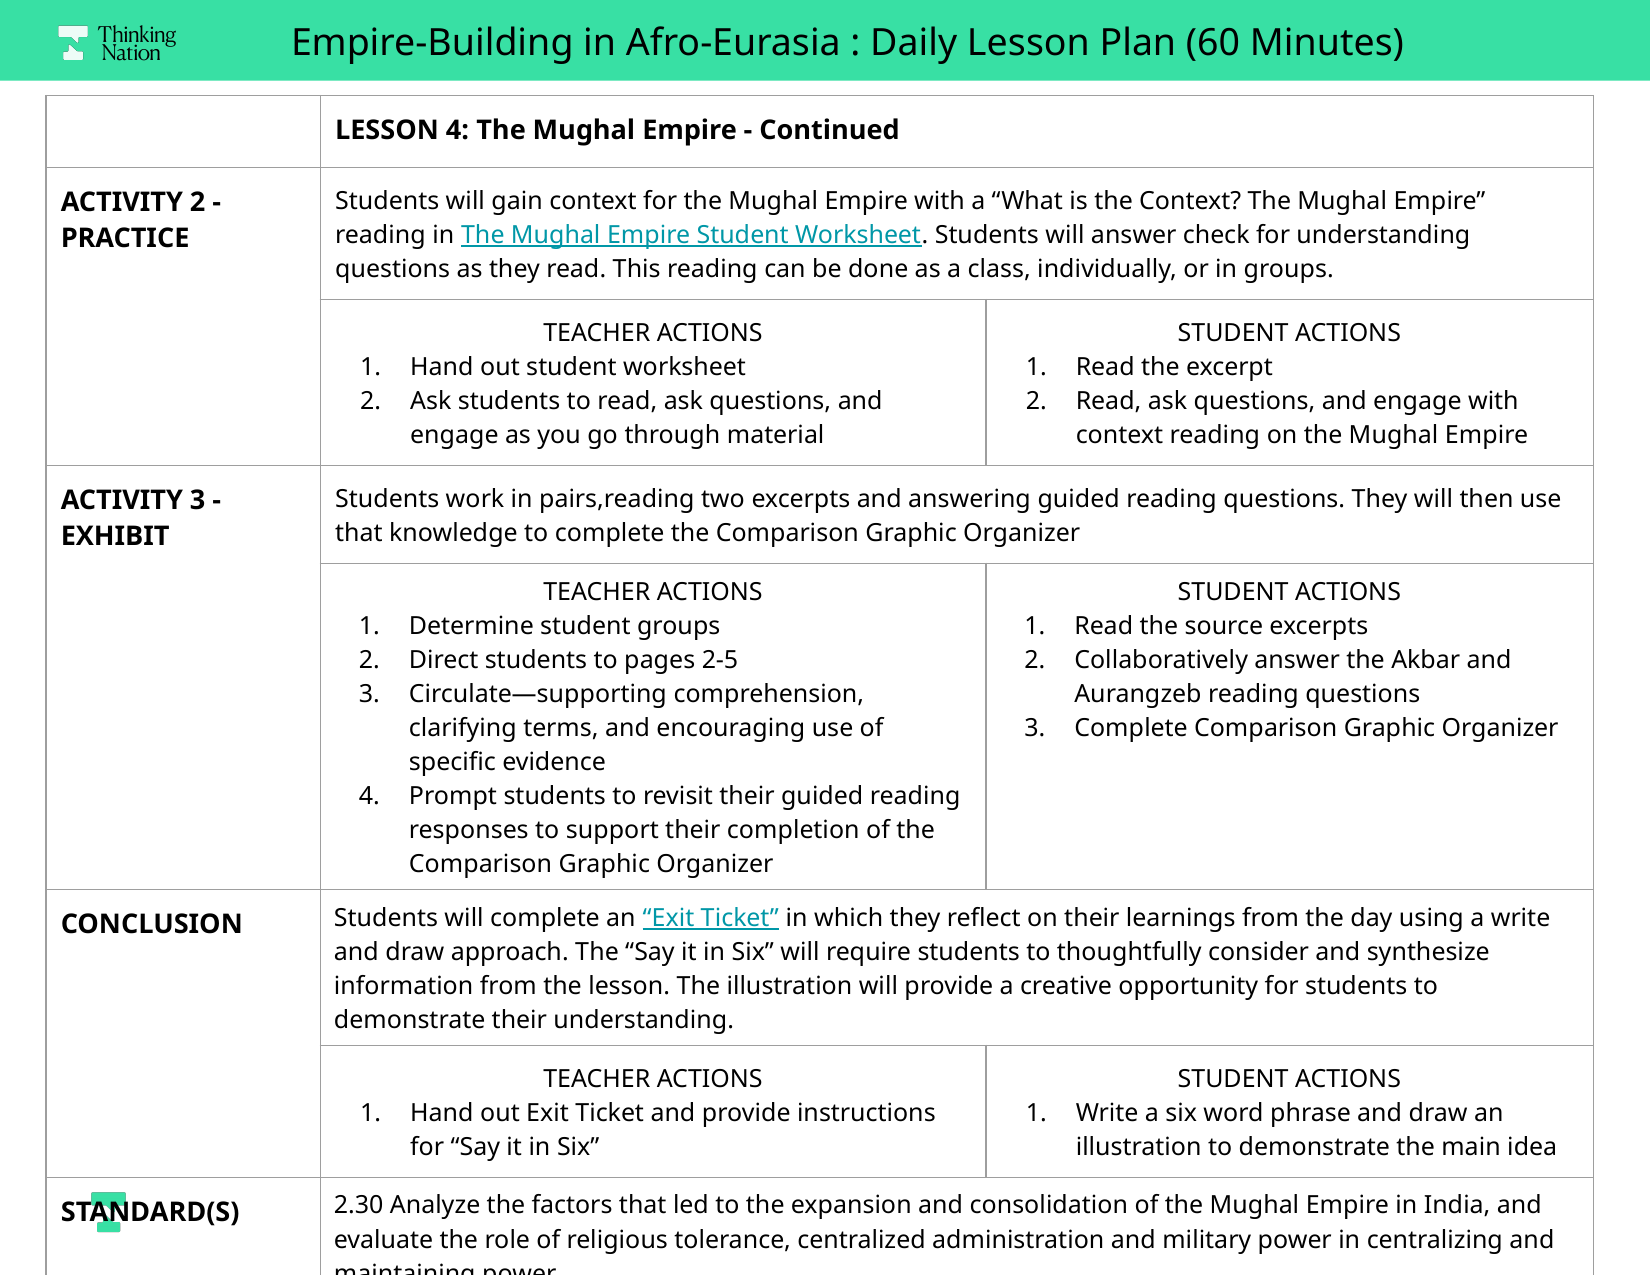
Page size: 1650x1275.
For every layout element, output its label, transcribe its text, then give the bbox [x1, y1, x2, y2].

table_header LESSON 4: The Mughal Empire - Continued [321, 96, 1593, 167]
table_cell TEACHER ACTIONS Hand out Exit Ticket and provide instructions for “Say it in Six” [321, 1046, 985, 1177]
table_header [47, 96, 320, 167]
table_cell ACTIVITY 2 - PRACTICE [47, 168, 320, 465]
table_cell TEACHER ACTIONS Hand out student worksheet Ask students to read, ask questions, and engage as you go through material [321, 300, 985, 465]
table_cell Students will gain context for the Mughal Empire with a “What is the Context? The Mughal Empire” reading in The Mughal Empire Student Worksheet. Students will answer check for understanding questions as they read. This reading can be done as a class, individually, or in groups. [321, 168, 1593, 299]
table_cell STUDENT ACTIONS Read the source excerpts Collaboratively answer the Akbar and Aurangzeb reading questions Complete Comparison Graphic Organizer [987, 564, 1593, 889]
table_cell STUDENT ACTIONS Write a six word phrase and draw an illustration to demonstrate the main idea [987, 1046, 1593, 1177]
picture [80, 1184, 136, 1240]
table_cell CONCLUSION [47, 890, 320, 1177]
table_cell 2.30 Analyze the factors that led to the expansion and consolidation of the Mughal Empire in India, and evaluate the role of religious tolerance, centralized administration and military power in centralizing and maintaining power. [321, 1178, 1593, 1275]
text_box Empire-Building in Afro-Eurasia : Daily Lesson Plan (60 Minutes) [0, 0, 1650, 81]
table_cell STUDENT ACTIONS Read the excerpt Read, ask questions, and engage with context reading on the Mughal Empire [987, 300, 1593, 465]
table_cell STANDARD(S) [47, 1178, 320, 1275]
table_cell TEACHER ACTIONS Determine student groups Direct students to pages 2-5 Circulate—supporting comprehension, clarifying terms, and encouraging use of specific evidence Prompt students to revisit their guided reading responses to support their completion of the Comparison Graphic Organizer [321, 564, 985, 889]
picture [45, 14, 180, 85]
table_cell ACTIVITY 3 - EXHIBIT [47, 466, 320, 889]
table_cell Students will complete an “Exit Ticket” in which they reflect on their learnings from the day using a write and draw approach. The “Say it in Six” will require students to thoughtfully consider and synthesize information from the lesson. The illustration will provide a creative opportunity for students to demonstrate their understanding. [321, 890, 1593, 1045]
table_cell Students work in pairs,reading two excerpts and answering guided reading questions. They will then use that knowledge to complete the Comparison Graphic Organizer [321, 466, 1593, 563]
